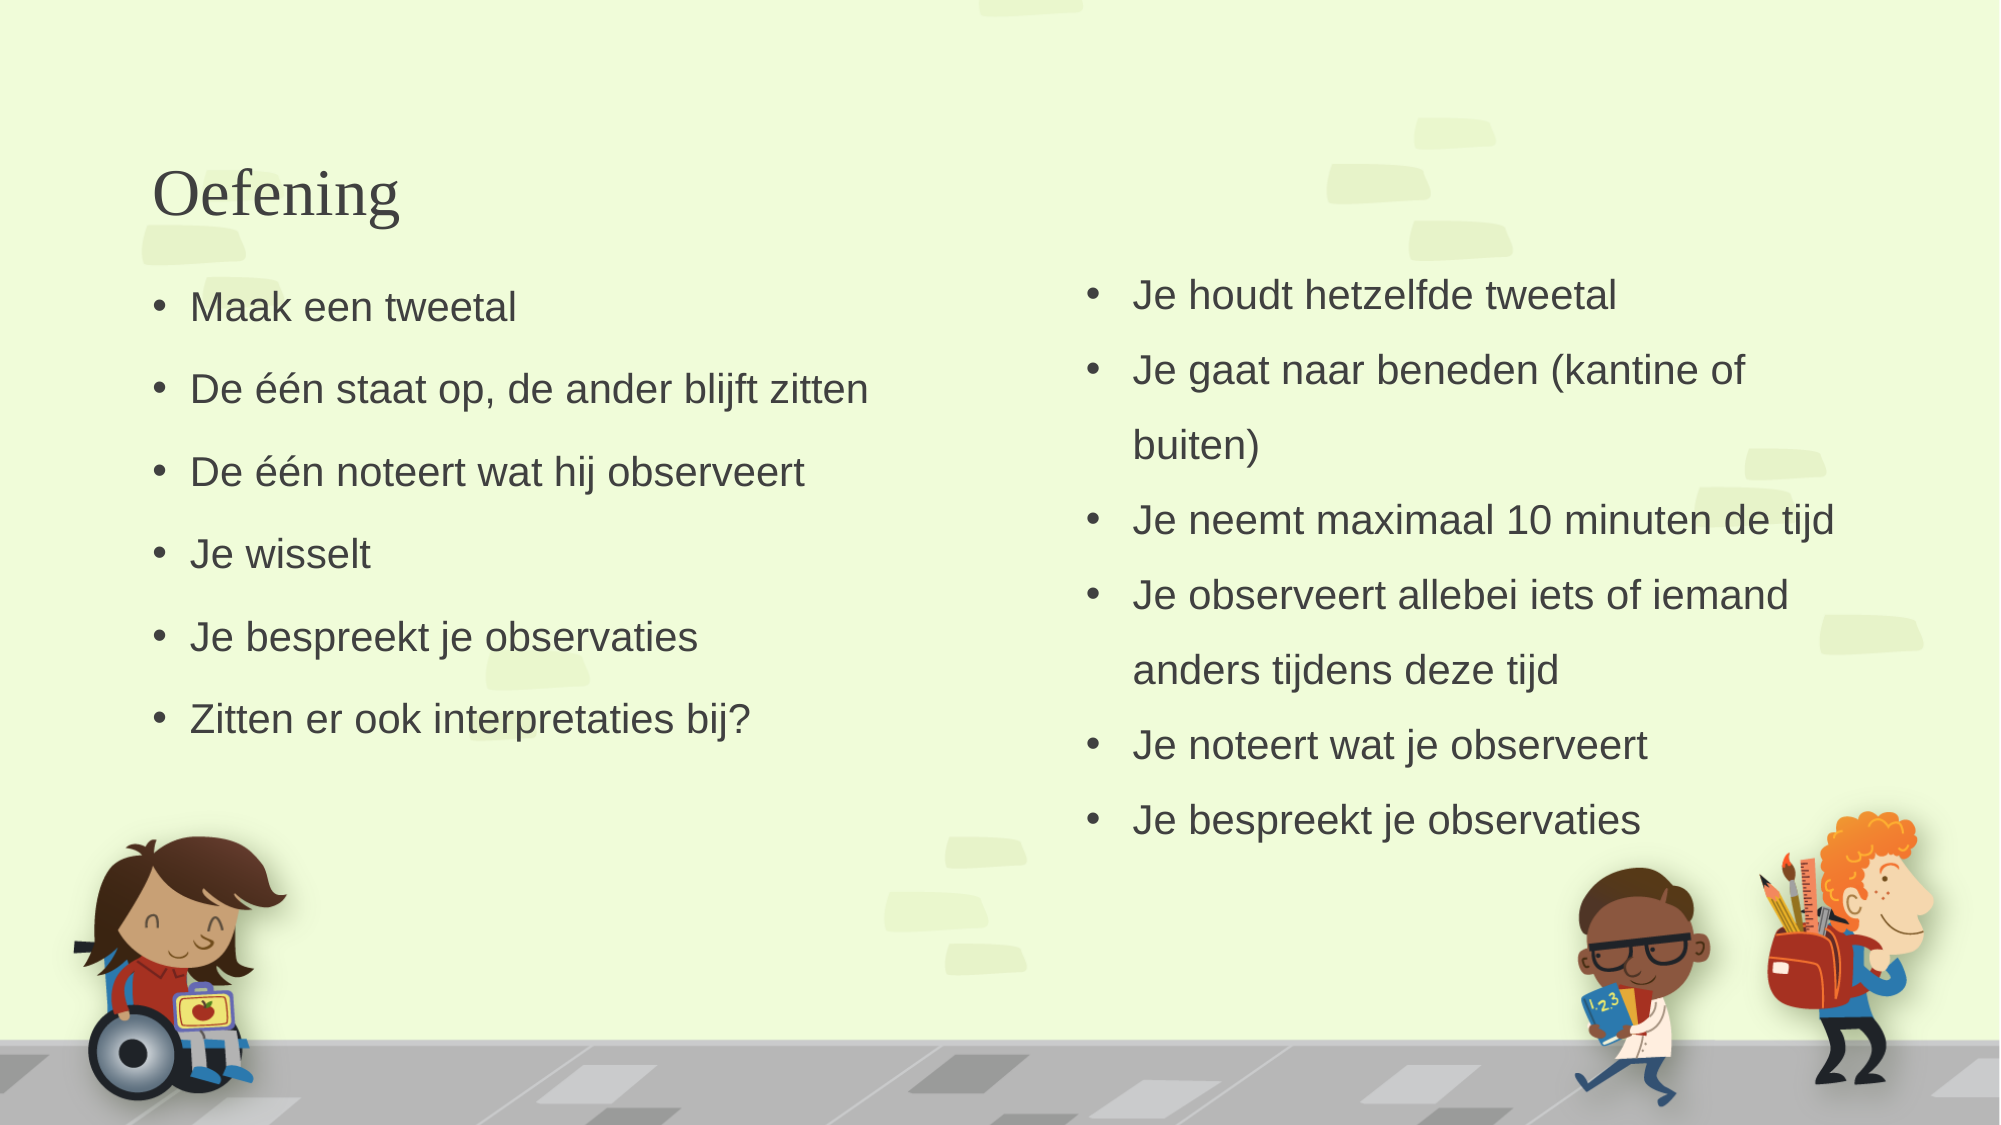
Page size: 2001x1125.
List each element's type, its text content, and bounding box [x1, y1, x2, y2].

title Oefening [137, 59, 1750, 238]
text_box Je houdt hetzelfde tweetal Je gaat naar beneden (kantine of buiten) Je neemt maximaal 10 minuten de tijd Je observeert allebei iets of iemand anders tijdens deze tijd Je noteert wat je observeert Je bespreekt je observaties [1071, 235, 1863, 851]
picture [0, 0, 2000, 1125]
list Maak een tweetal De één staat op, de ander blijft zitten De één noteert wat hij observeert Je wisselt Je bespreekt je observaties Zitten er ook interpretaties bij? [137, 277, 1071, 848]
